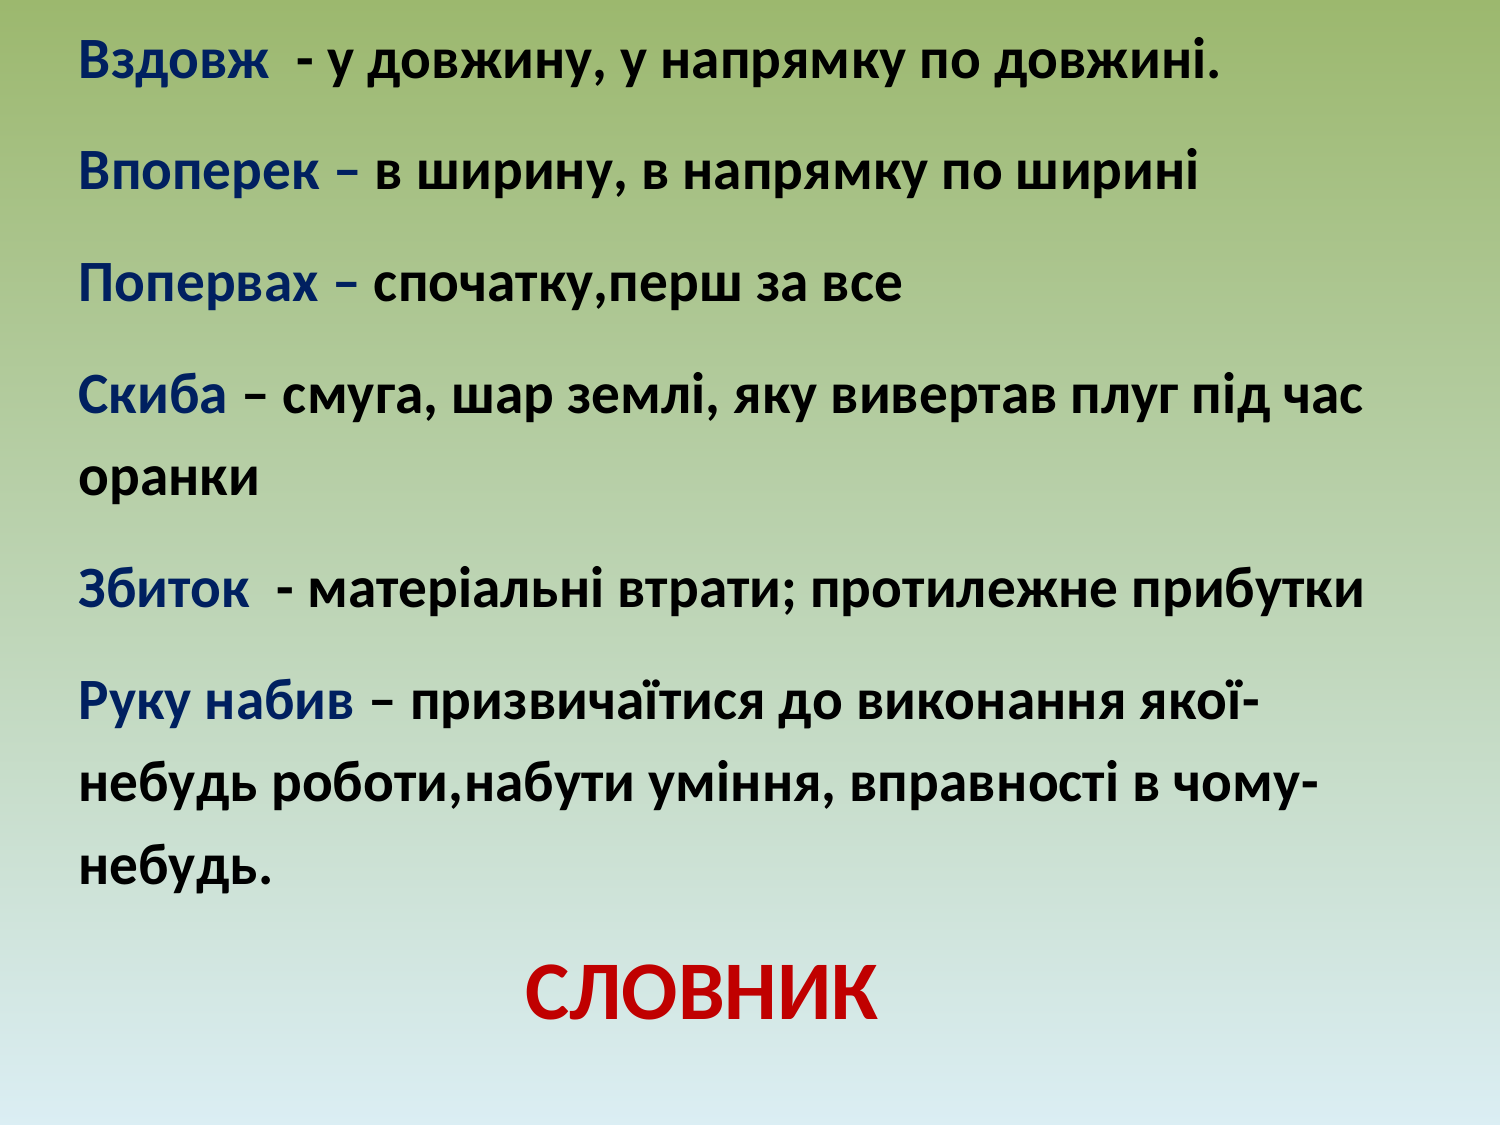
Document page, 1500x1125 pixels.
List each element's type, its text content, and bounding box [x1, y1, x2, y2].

picture [78, 22, 1424, 941]
title Словник [135, 949, 1394, 1083]
